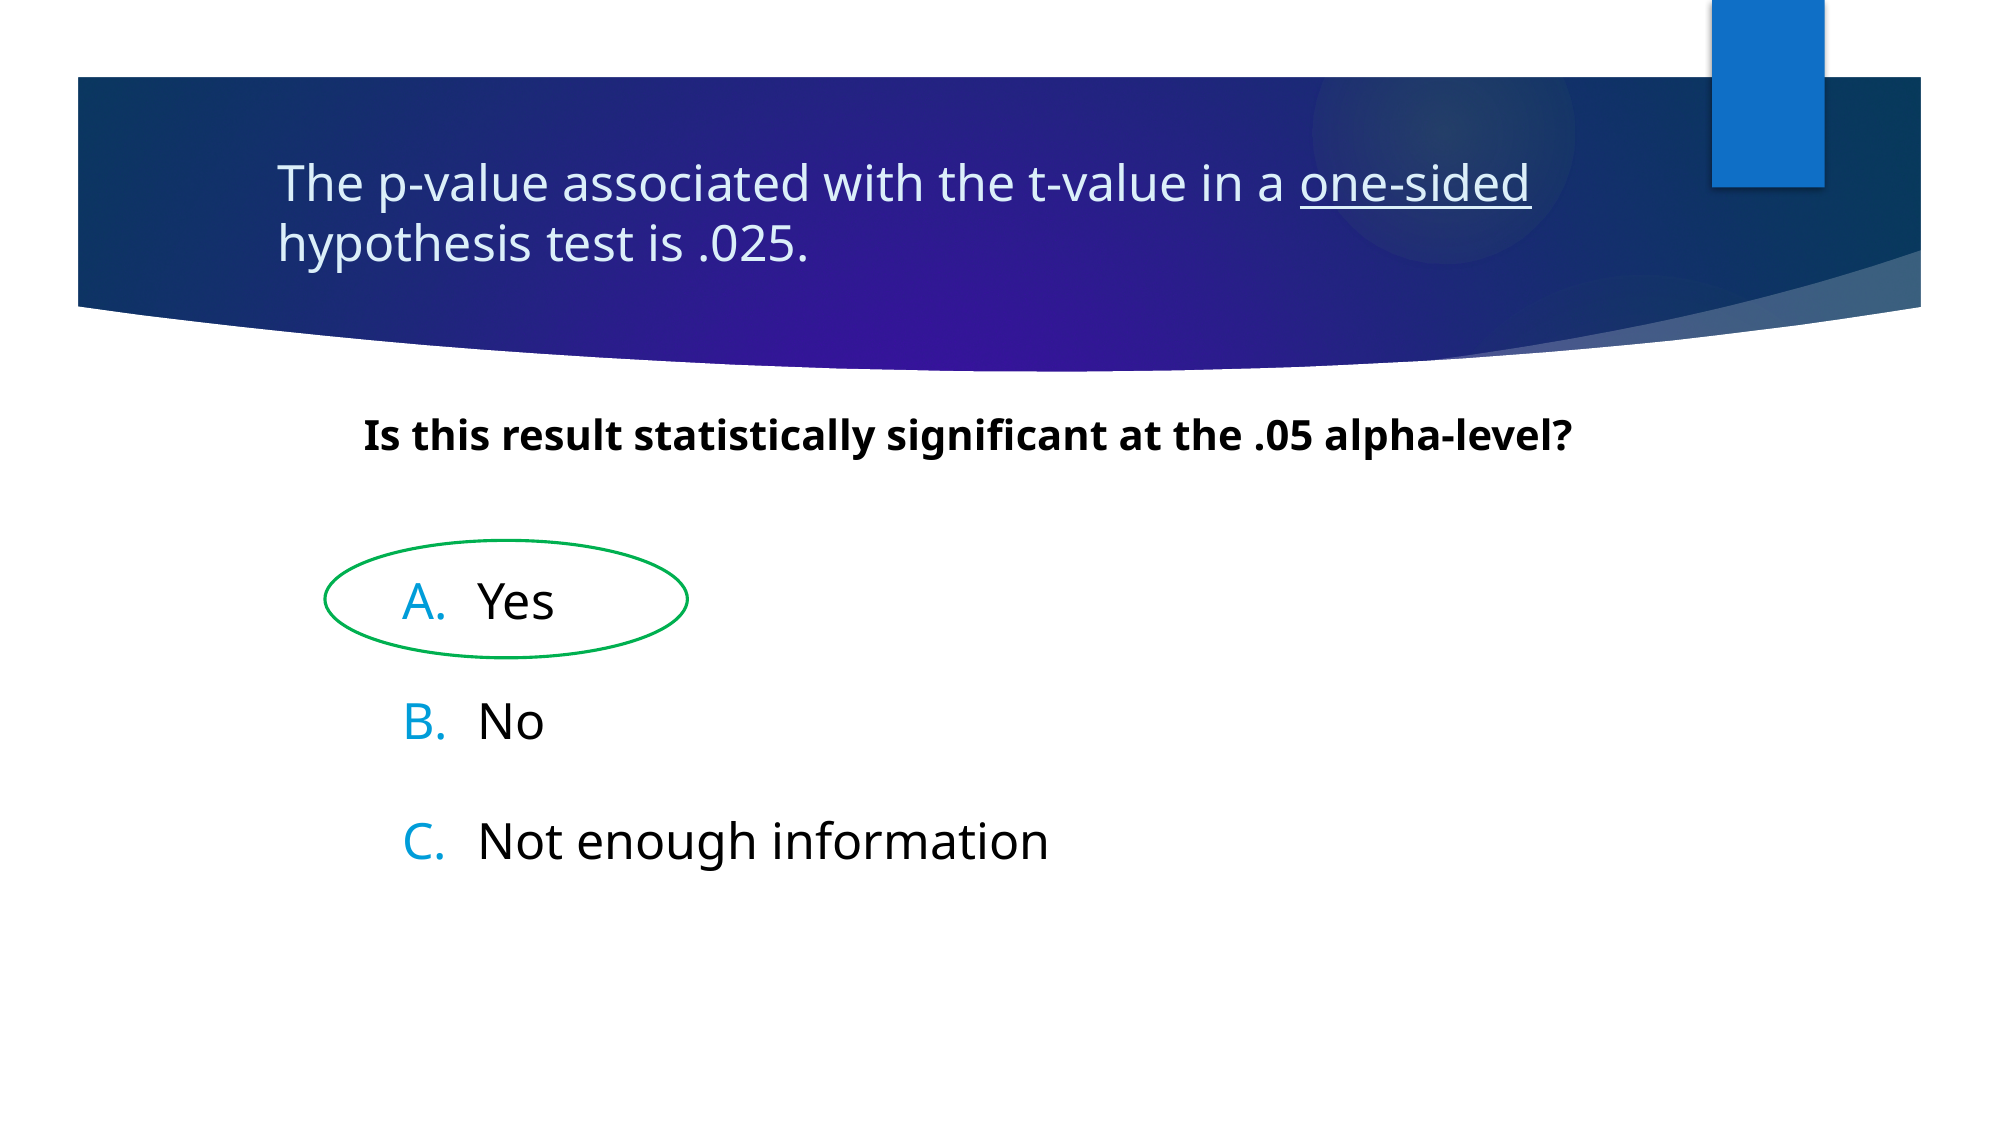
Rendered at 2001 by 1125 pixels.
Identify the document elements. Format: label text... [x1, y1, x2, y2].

text_box Yes No Not enough information [387, 562, 1238, 1058]
text_box [323, 538, 651, 645]
title The p-value associated with the t-value in a one-sided hypothesis test is .025. [262, 118, 1658, 306]
text_box Is this result statistically significant at the .05 alpha-level? [349, 401, 1661, 467]
